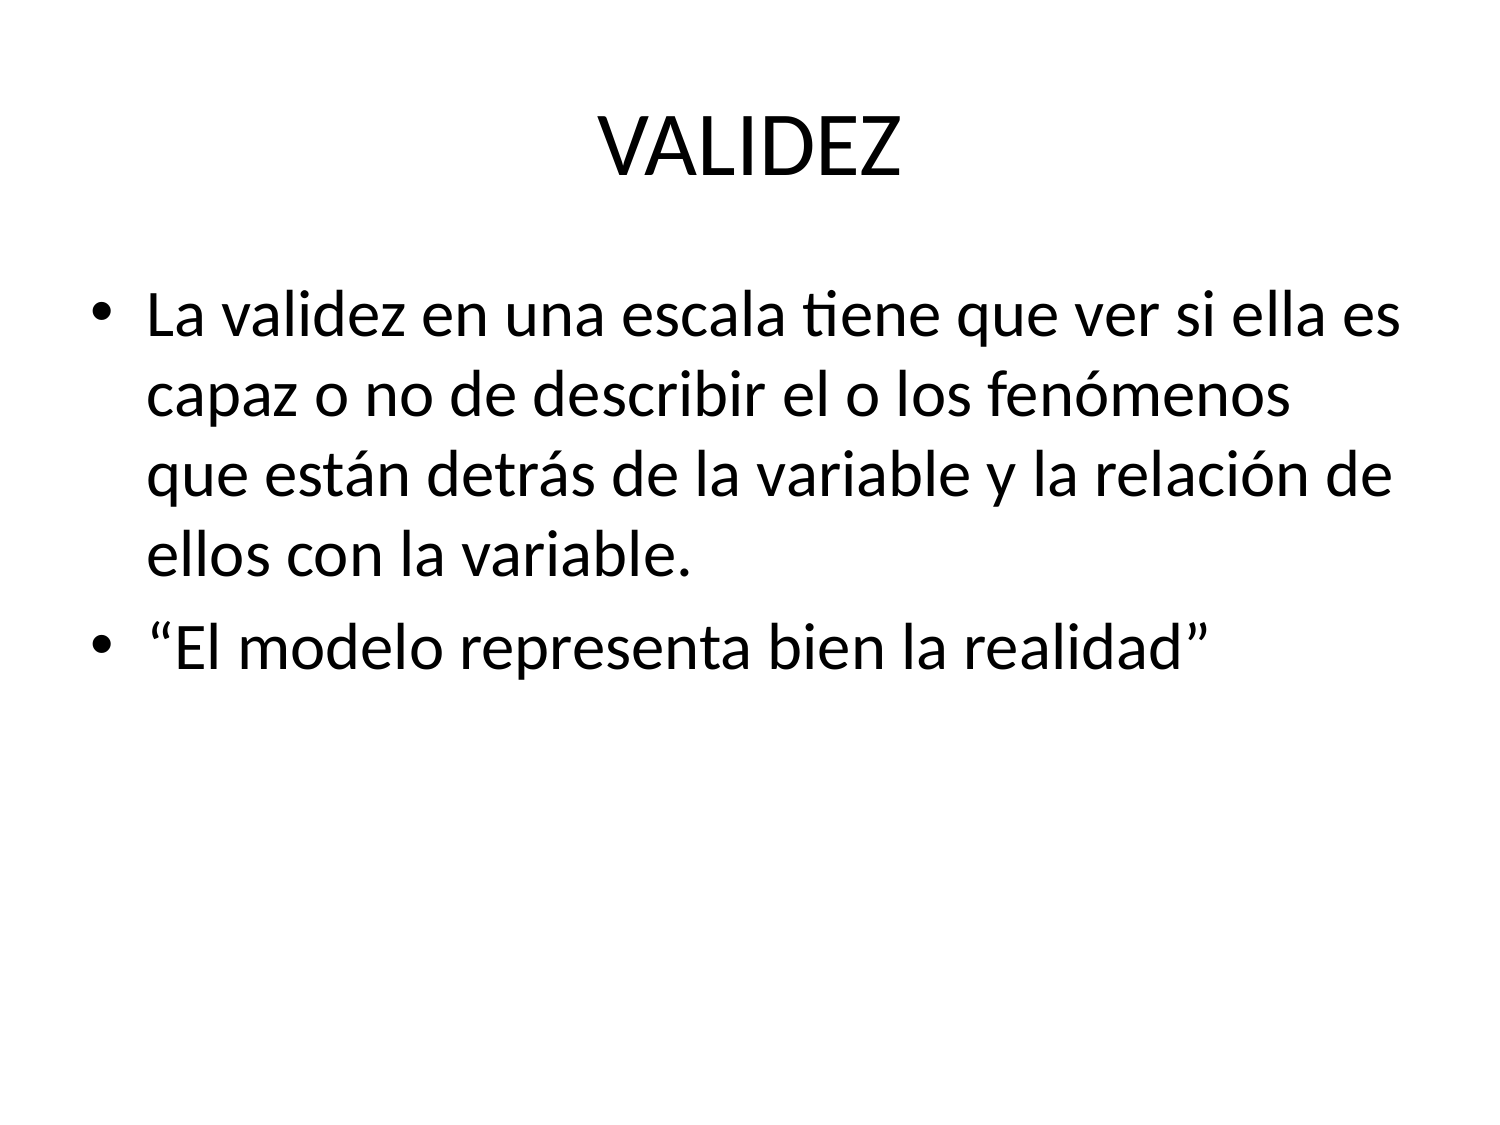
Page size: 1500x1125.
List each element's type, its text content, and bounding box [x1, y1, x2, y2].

list La validez en una escala tiene que ver si ella es capaz o no de describir el o los fenómenos que están detrás de la variable y la relación de ellos con la variable. “El modelo representa bien la realidad” [75, 262, 1425, 1005]
title VALIDEZ [75, 45, 1425, 233]
